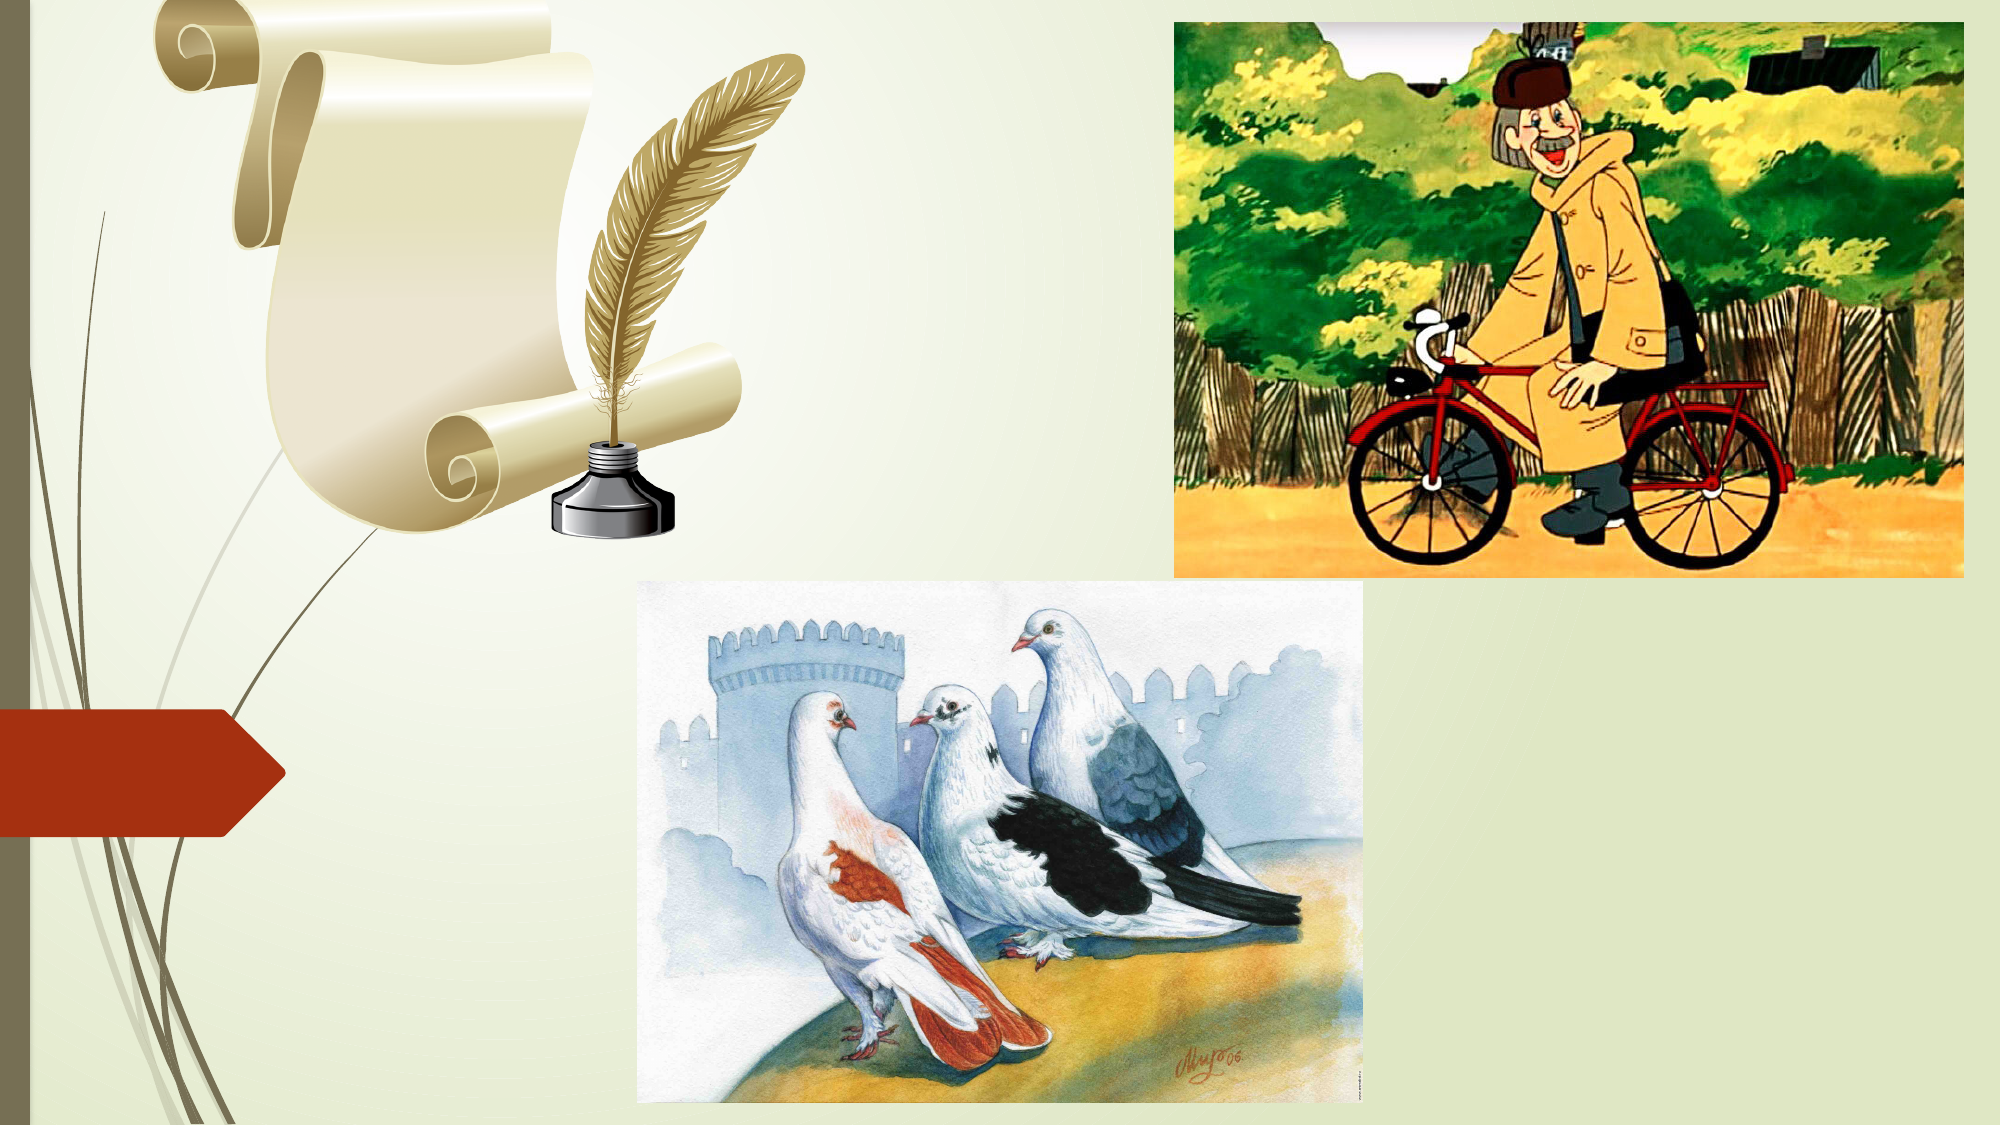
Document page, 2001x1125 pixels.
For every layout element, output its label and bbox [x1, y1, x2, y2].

picture [1174, 22, 1964, 578]
picture [149, 0, 810, 544]
picture [637, 580, 1363, 1103]
